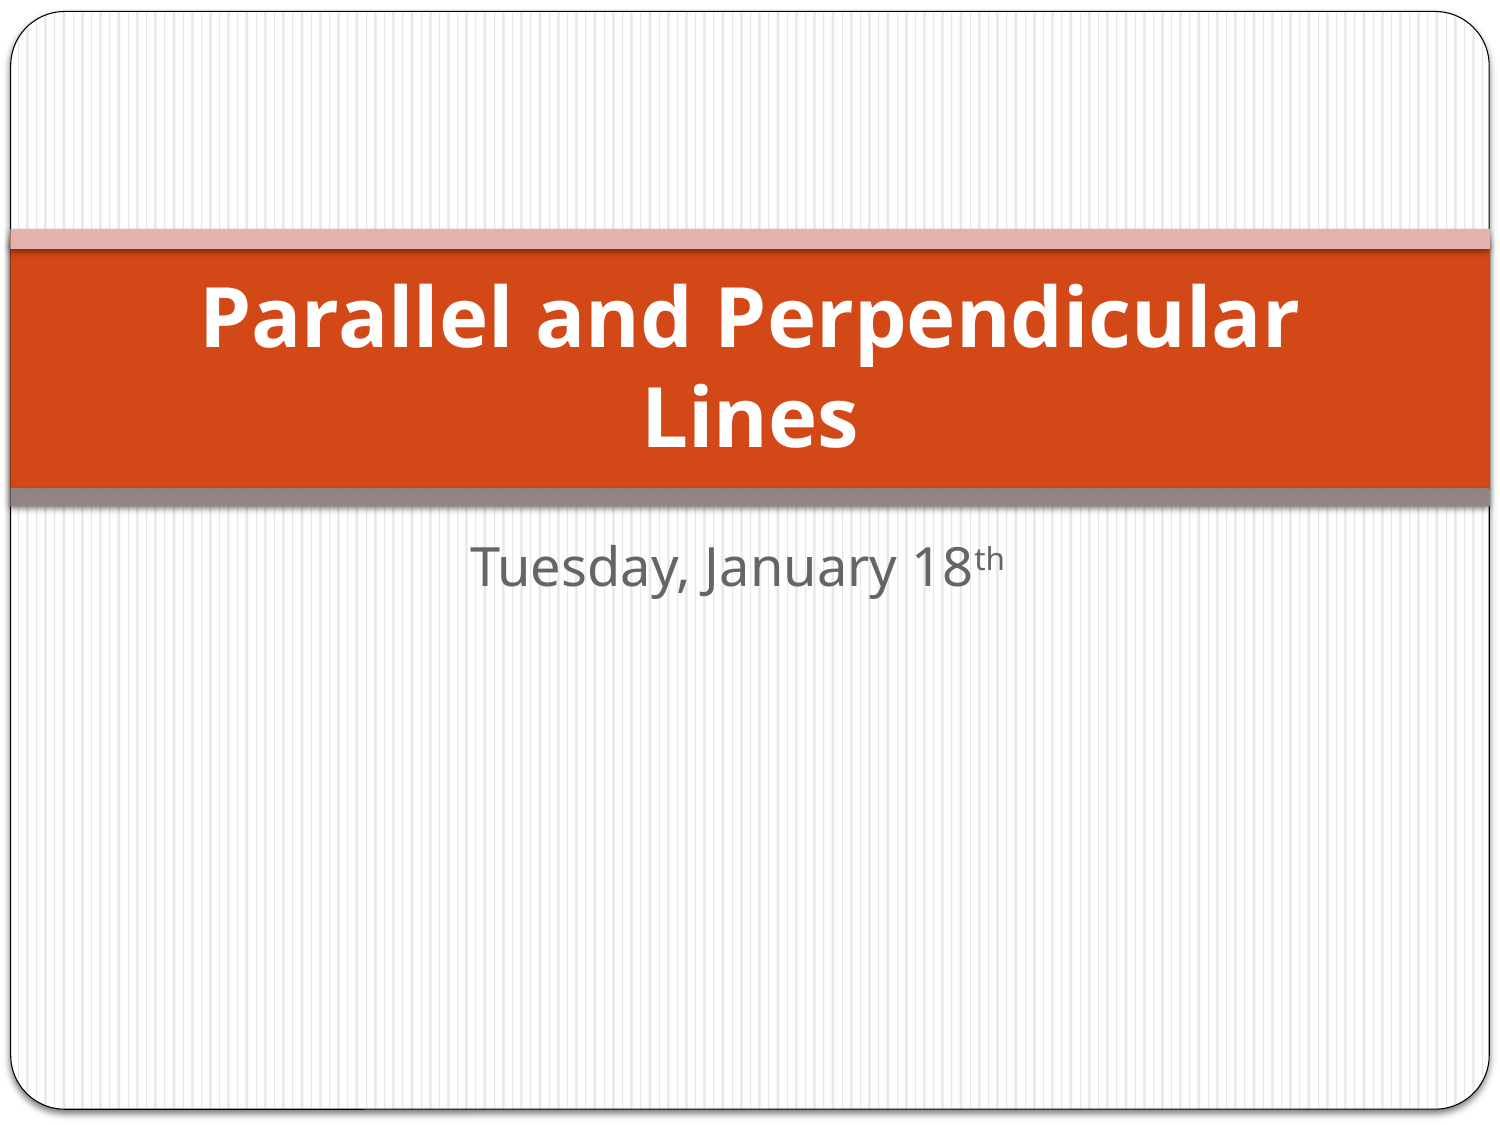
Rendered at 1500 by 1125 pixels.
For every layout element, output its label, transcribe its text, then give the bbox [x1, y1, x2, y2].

subtitle Tuesday, January 18th [212, 525, 1263, 788]
title Parallel and Perpendicular Lines [75, 247, 1425, 489]
